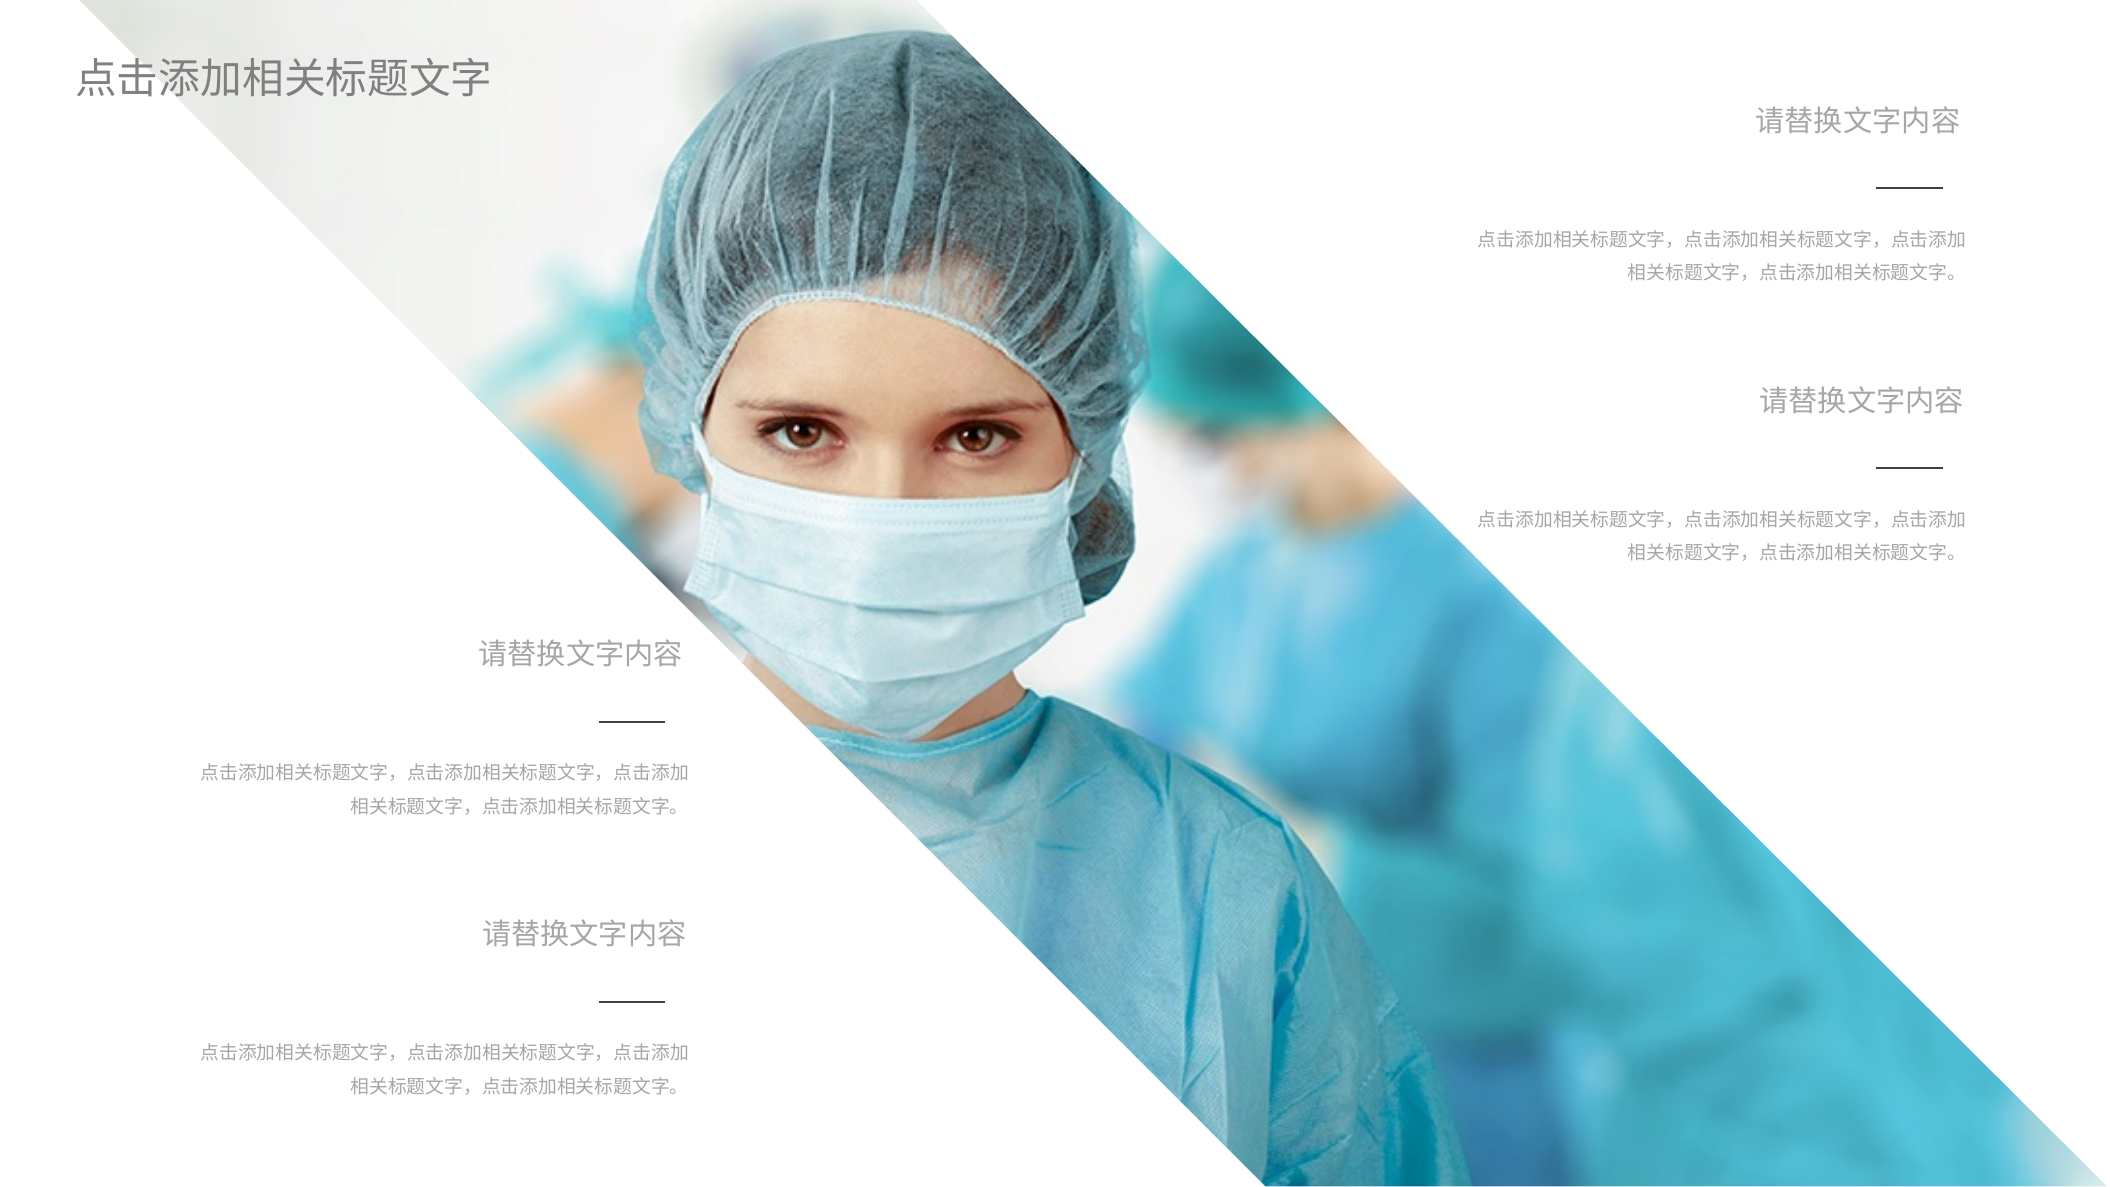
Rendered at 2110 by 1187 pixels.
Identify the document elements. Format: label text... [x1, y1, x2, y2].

text_box [77, 0, 2110, 1187]
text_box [167, 628, 703, 822]
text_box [1444, 374, 1981, 568]
text_box 点击添加相关标题文字 [59, 44, 563, 107]
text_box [1444, 94, 1981, 288]
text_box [167, 907, 703, 1102]
